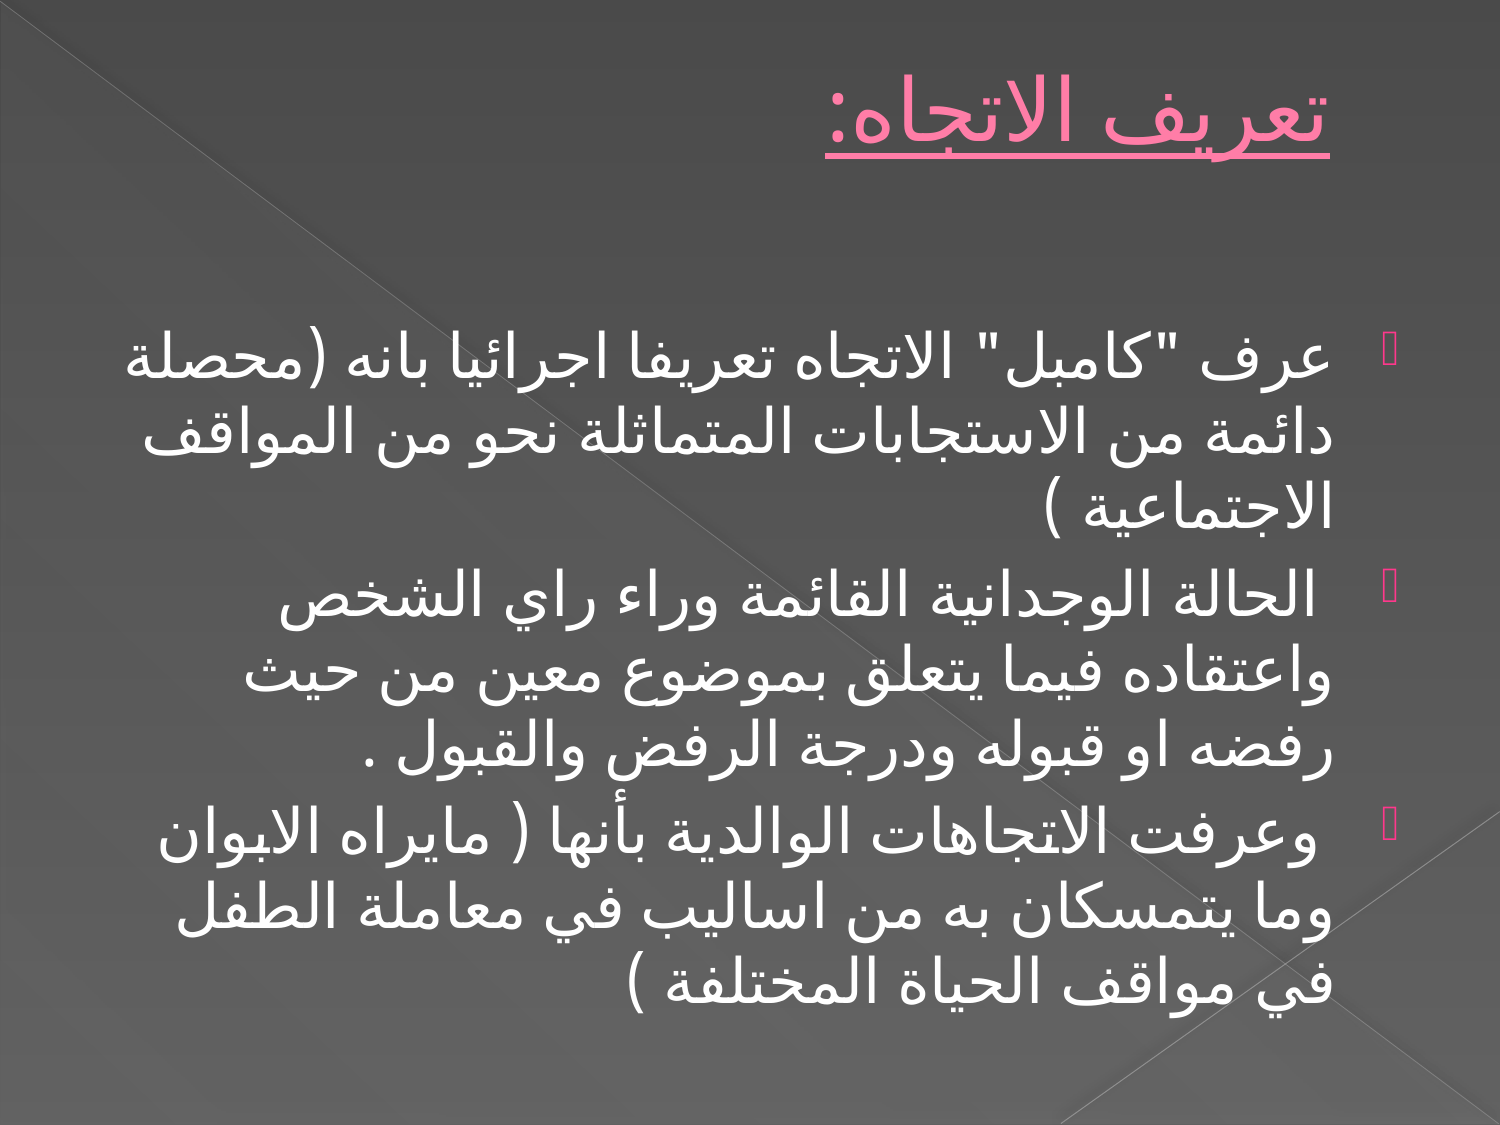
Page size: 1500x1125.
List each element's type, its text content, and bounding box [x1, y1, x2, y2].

list عرف "كامبل" الاتجاه تعريفا اجرائيا بانه (محصلة دائمة من الاستجابات المتماثلة نحو من المواقف الاجتماعية ) الحالة الوجدانية القائمة وراء راي الشخص واعتقاده فيما يتعلق بموضوع معين من حيث رفضه او قبوله ودرجة الرفض والقبول . وعرفت الاتجاهات الوالدية بأنها ( مايراه الابوان وما يتمسكان به من اساليب في معاملة الطفل في مواقف الحياة المختلفة ) [75, 308, 1425, 1059]
title تعريف الاتجاه: [75, 43, 1425, 274]
